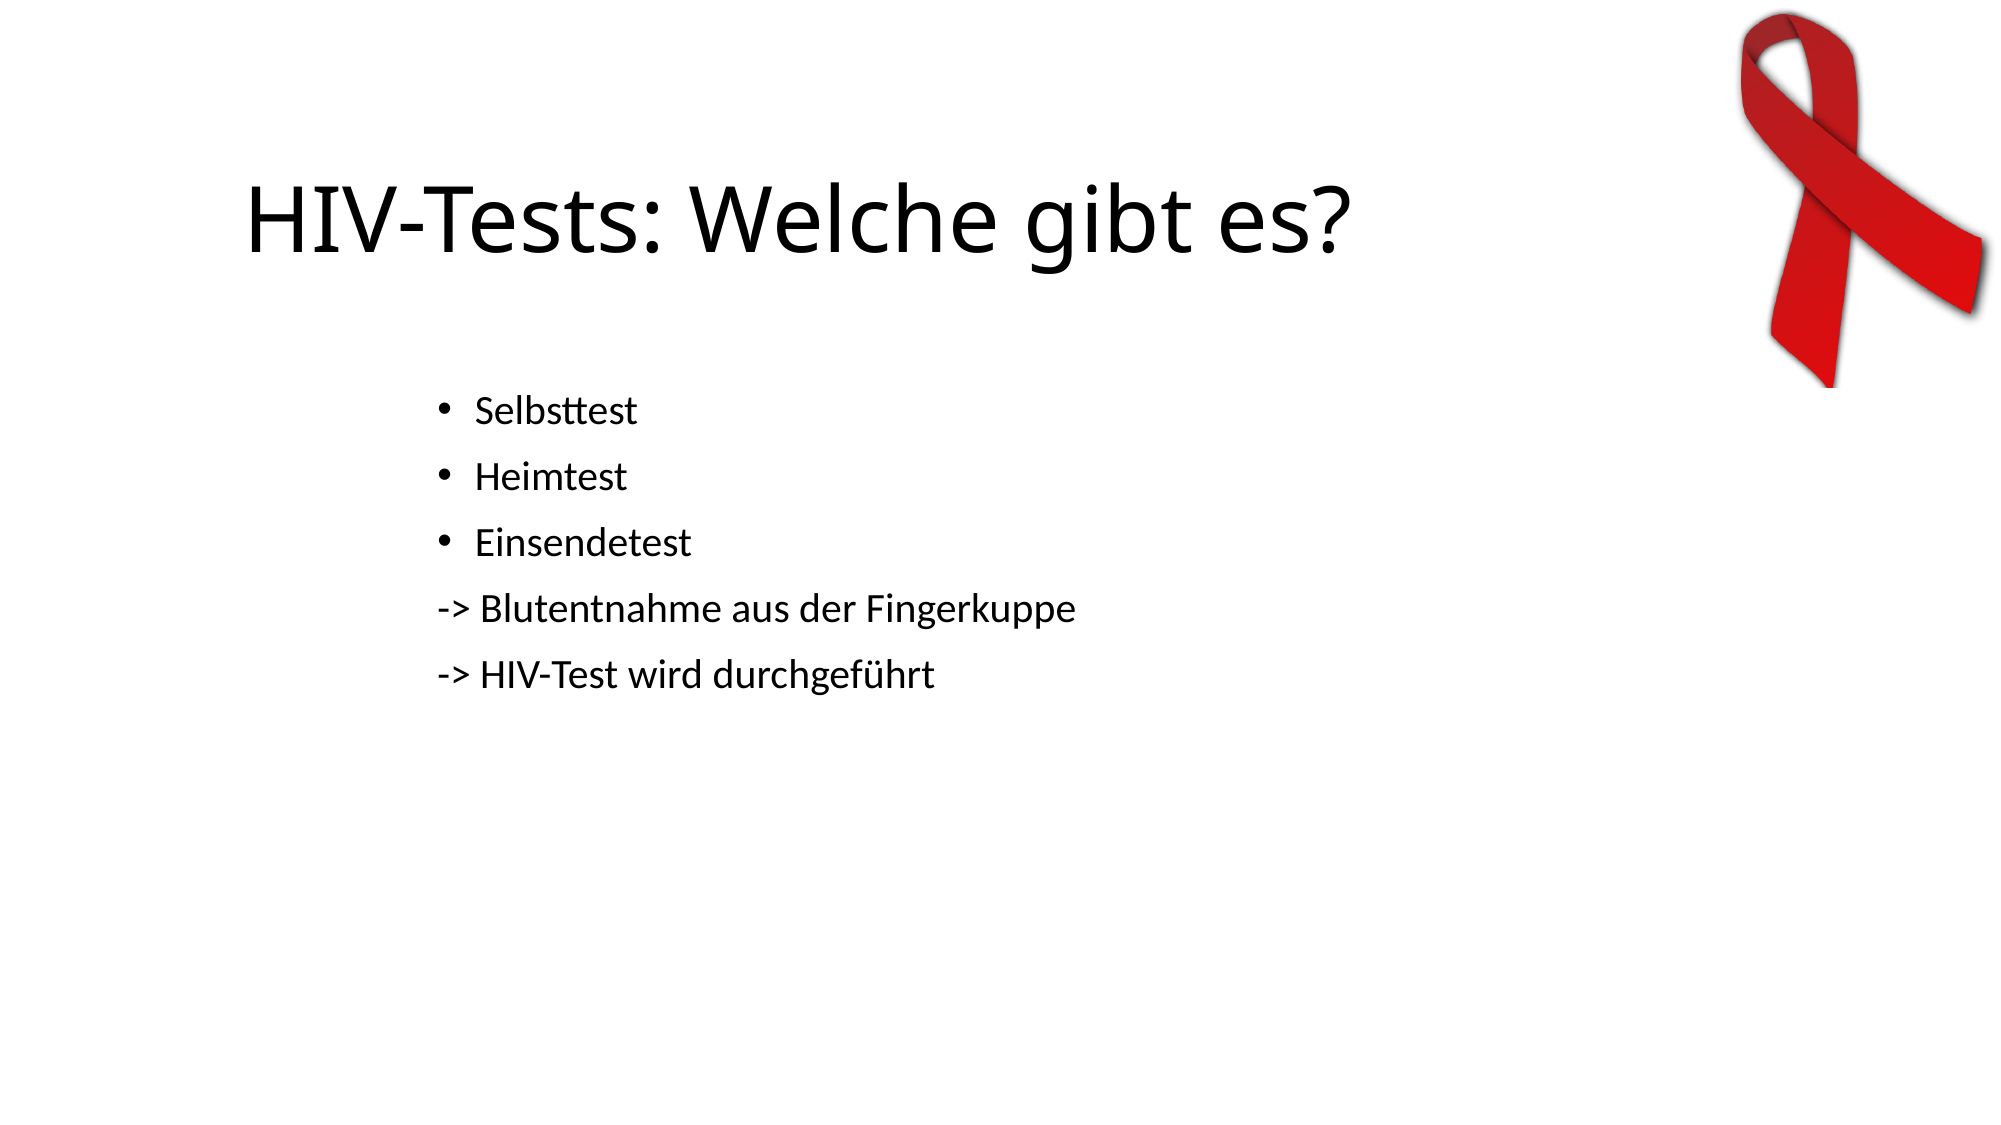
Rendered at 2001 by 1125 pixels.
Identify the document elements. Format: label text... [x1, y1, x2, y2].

text_box Selbsttest Heimtest Einsendetest -> Blutentnahme aus der Fingerkuppe -> HIV-Test wird durchgeführt [422, 380, 1407, 993]
title HIV-Tests: Welche gibt es? [228, 132, 1384, 313]
picture [1722, 6, 2000, 388]
